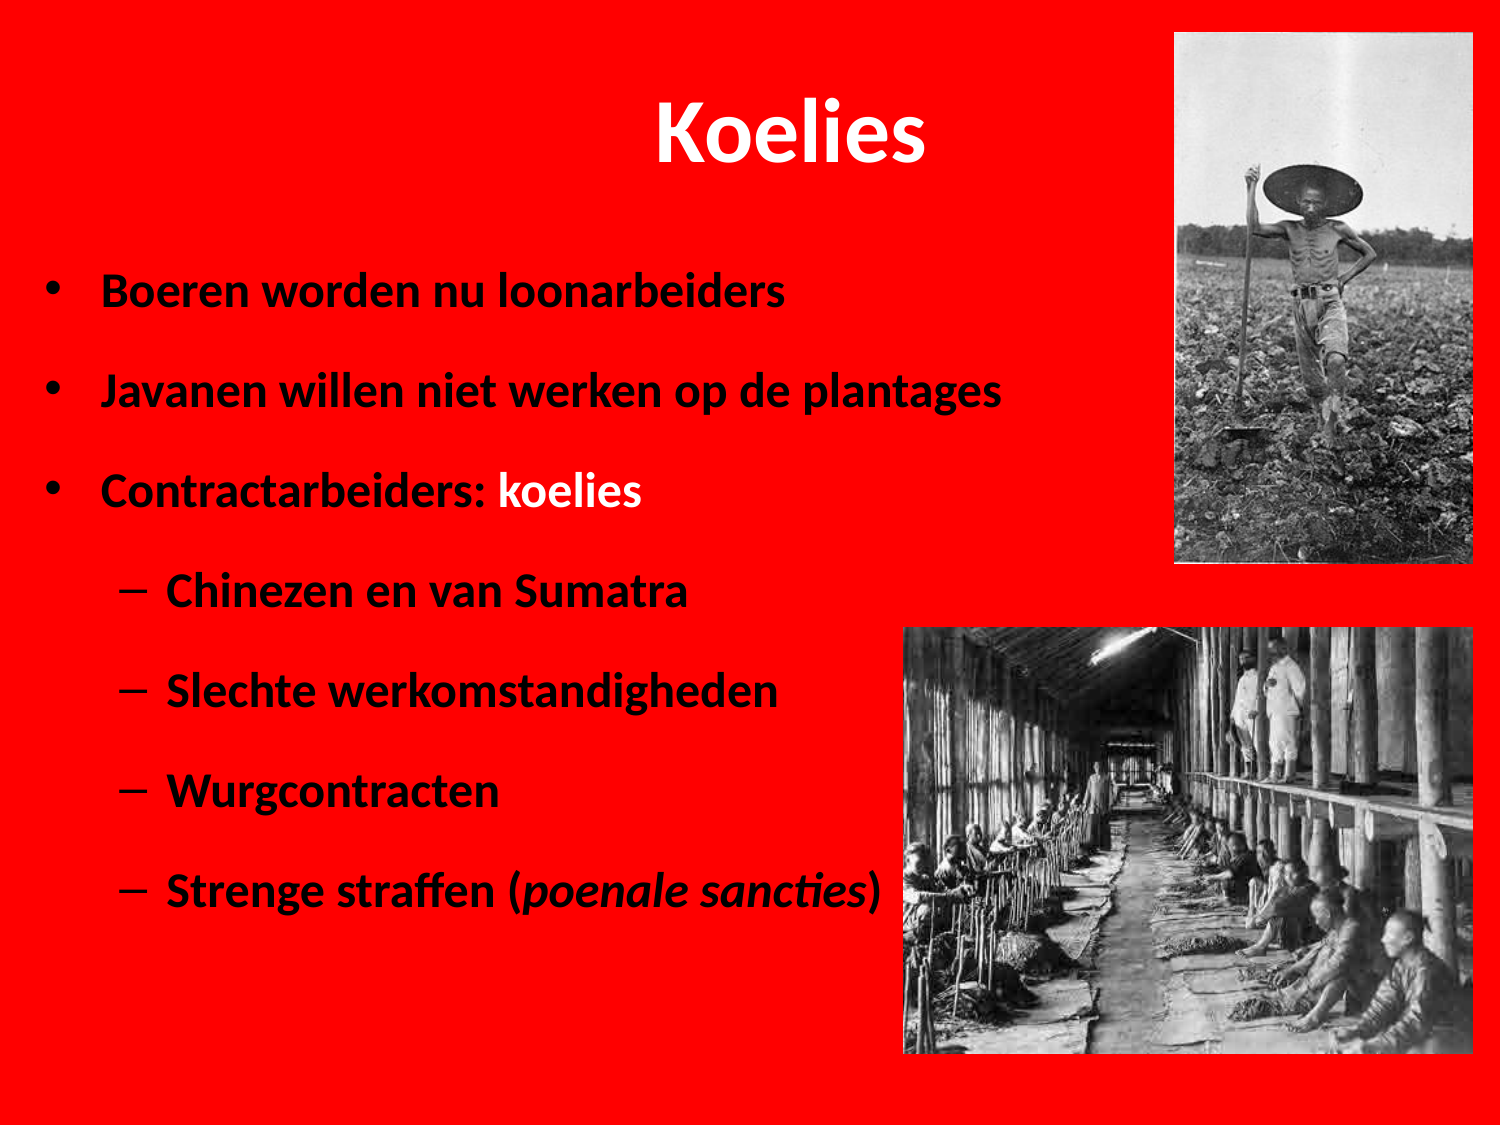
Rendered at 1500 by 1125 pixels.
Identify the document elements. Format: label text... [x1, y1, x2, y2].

list Boeren worden nu loonarbeiders Javanen willen niet werken op de plantages Contractarbeiders: koelies Chinezen en van Sumatra Slechte werkomstandigheden Wurgcontracten Strenge straffen (poenale sancties) [29, 219, 1306, 1054]
picture [1173, 32, 1473, 565]
title Koelies [312, 32, 1171, 219]
picture [903, 627, 1473, 1054]
